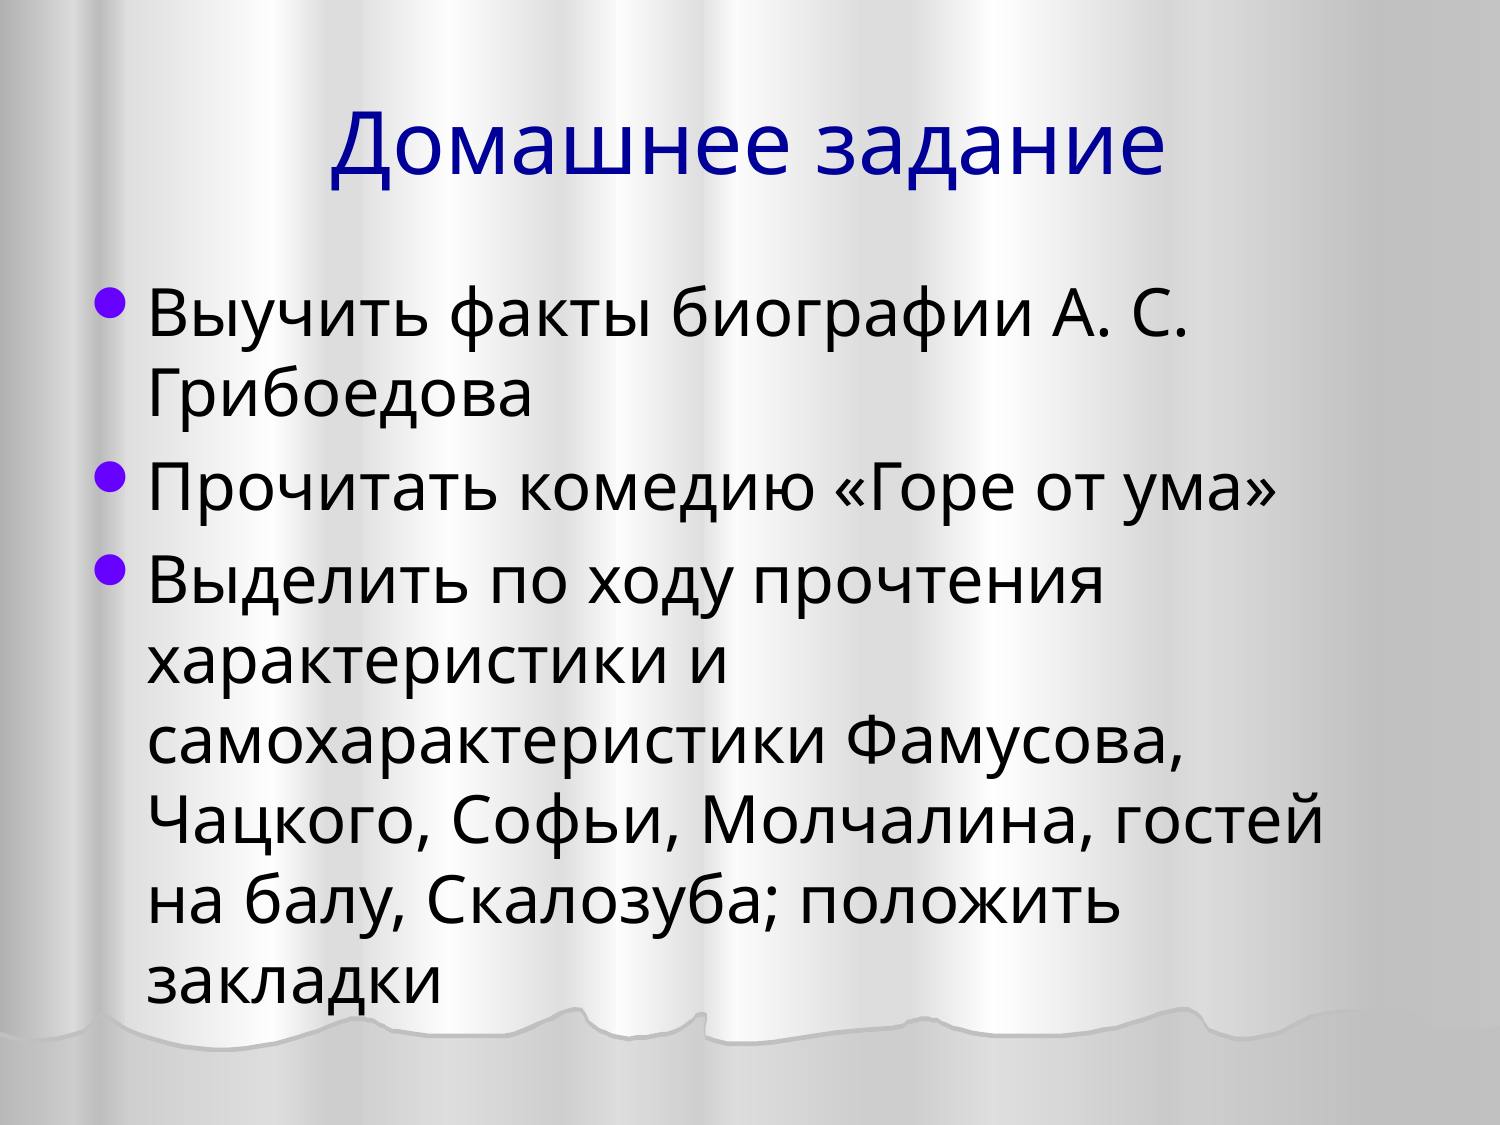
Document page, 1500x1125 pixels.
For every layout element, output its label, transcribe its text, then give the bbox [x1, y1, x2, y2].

title Домашнее задание [74, 45, 1426, 233]
list Выучить факты биографии А. С. Грибоедова Прочитать комедию «Горе от ума» Выделить по ходу прочтения характеристики и самохарактеристики Фамусова, Чацкого, Софьи, Молчалина, гостей на балу, Скалозуба; положить закладки [74, 262, 1426, 1006]
